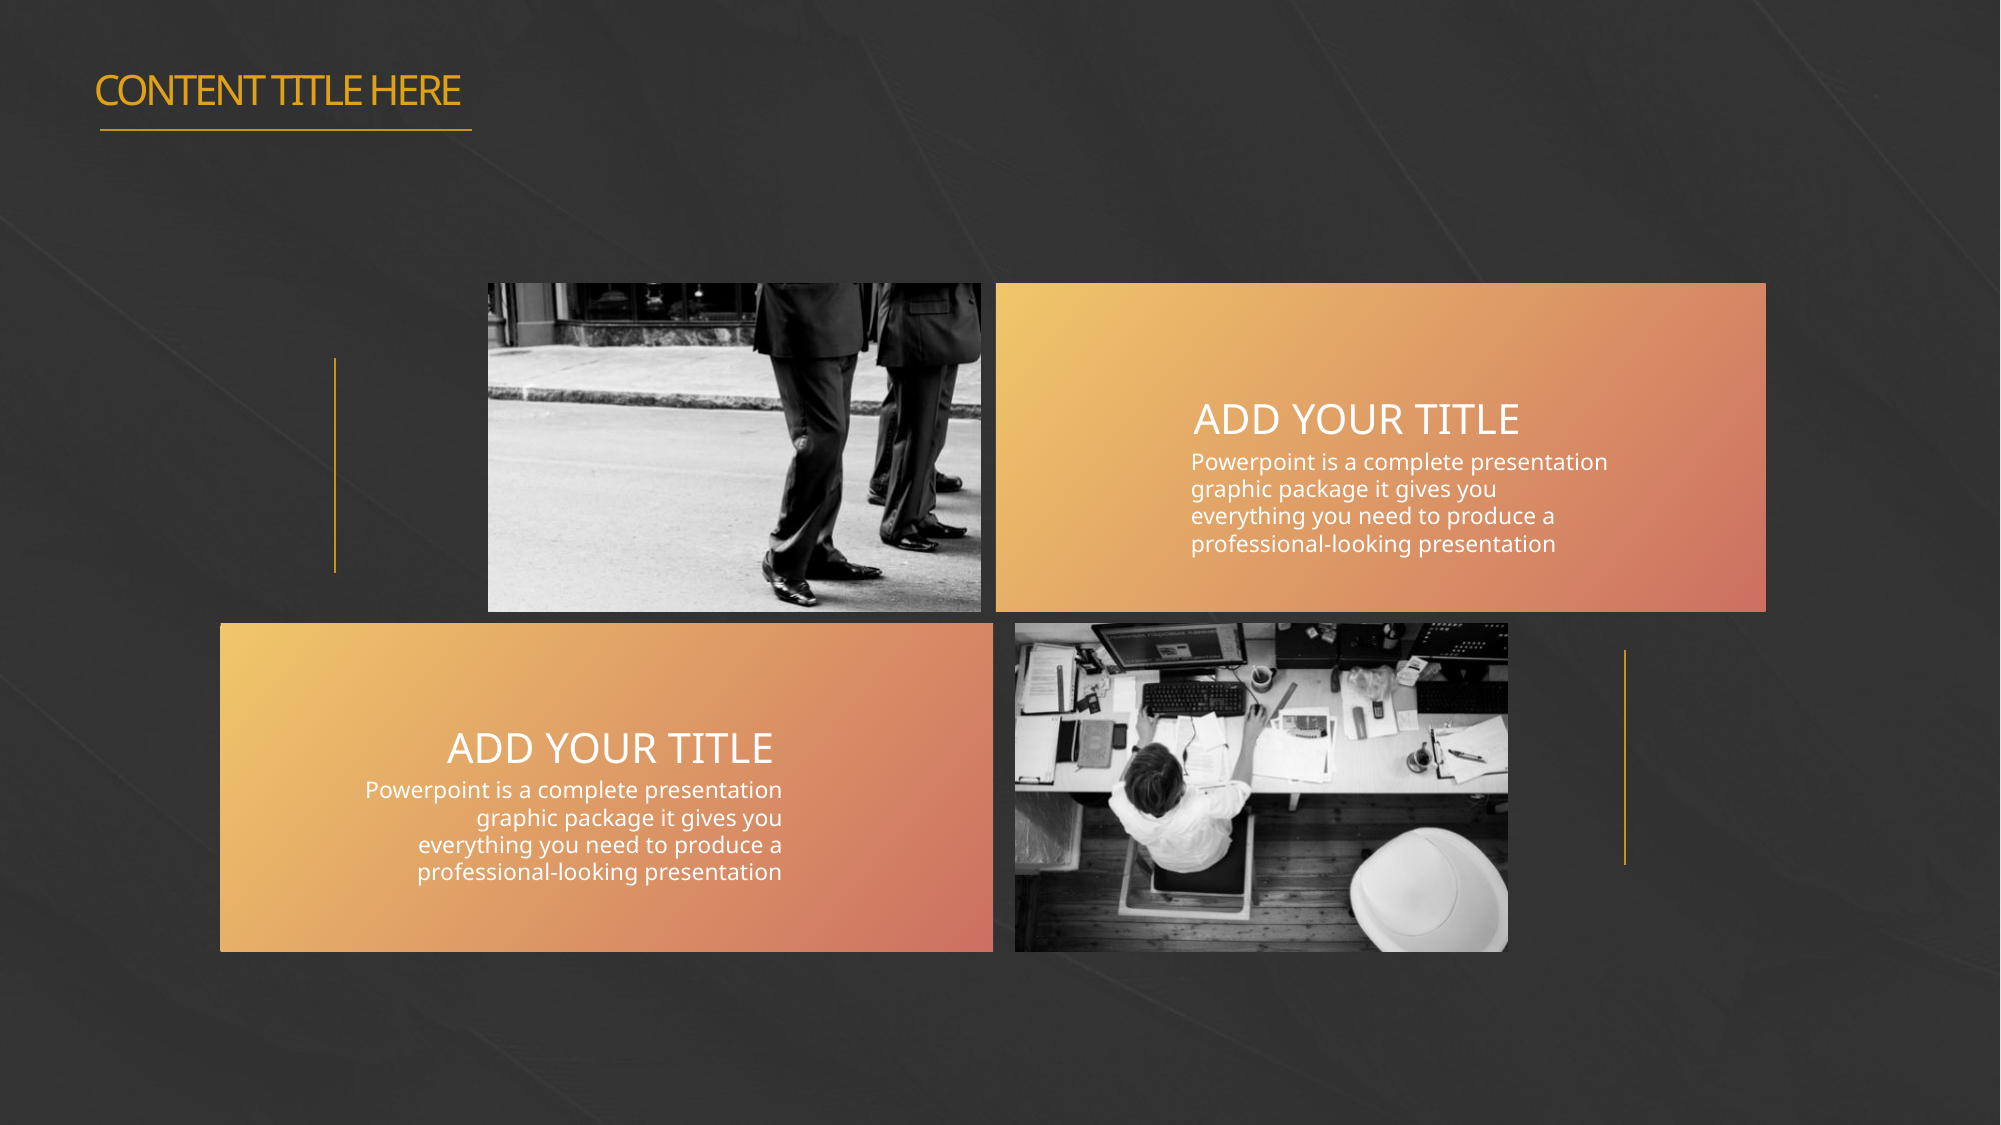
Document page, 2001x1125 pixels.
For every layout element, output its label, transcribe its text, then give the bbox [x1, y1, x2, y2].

text_box CONTENT TITLE HERE [62, 56, 494, 122]
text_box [220, 623, 994, 952]
picture [0, 0, 2001, 1125]
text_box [995, 283, 1766, 612]
